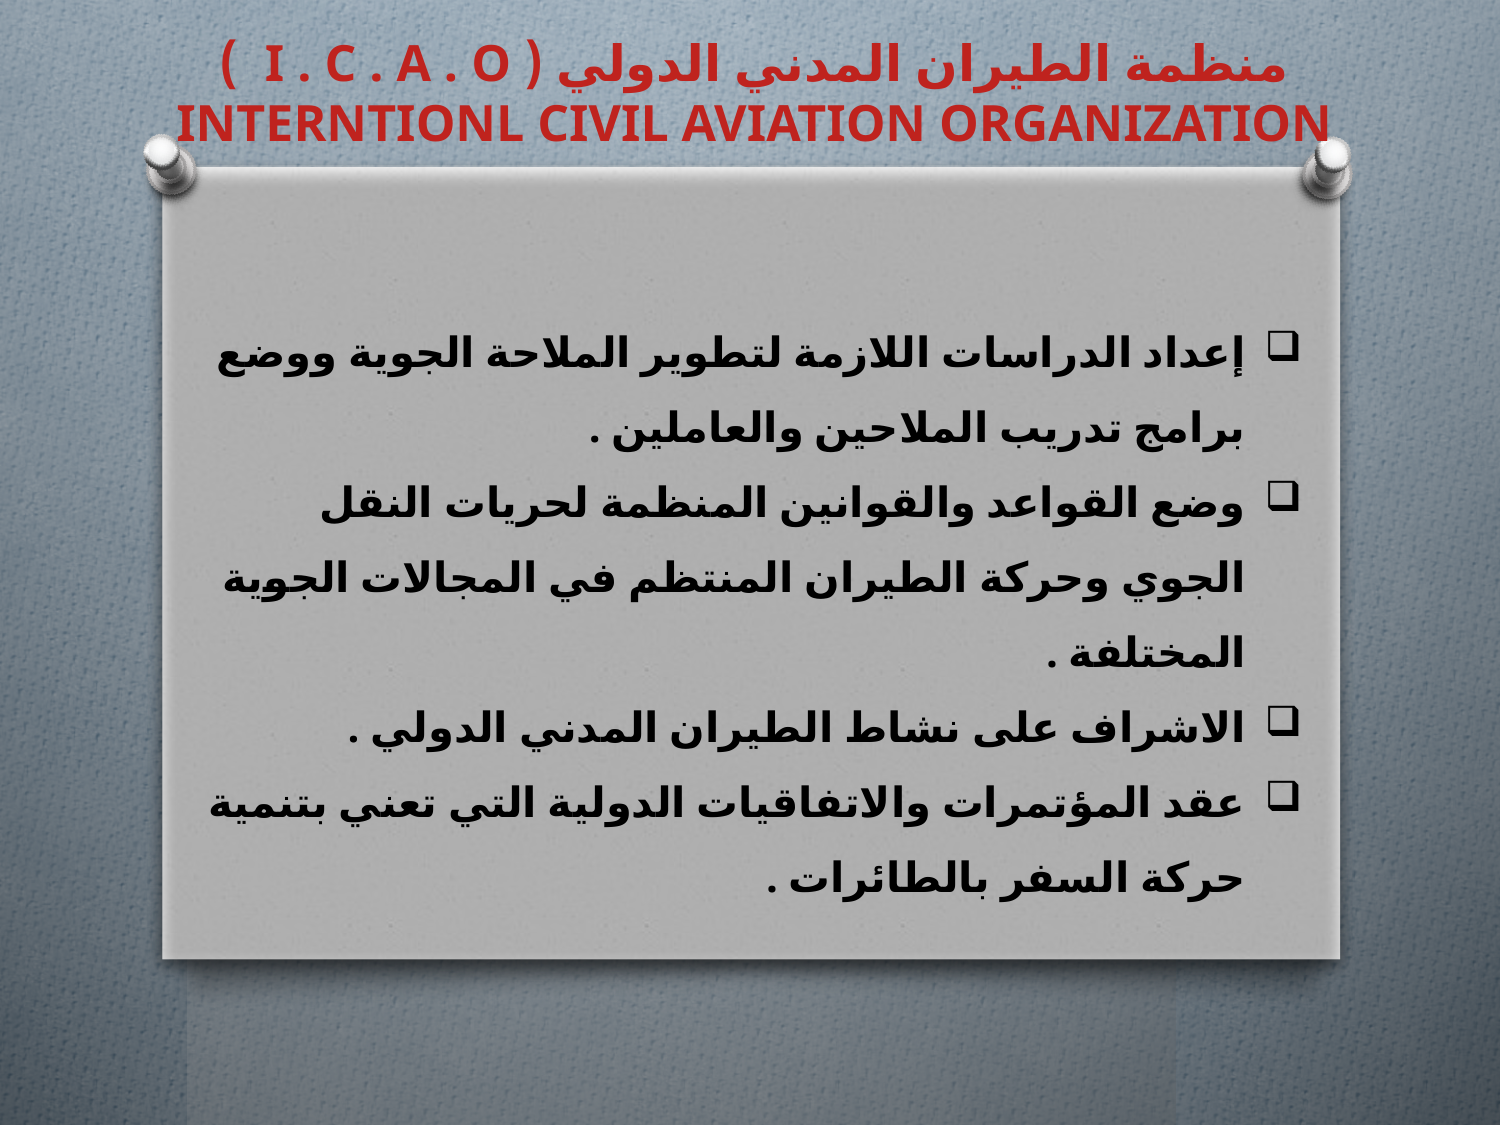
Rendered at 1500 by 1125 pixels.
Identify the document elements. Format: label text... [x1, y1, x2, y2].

picture [1280, 160, 1396, 230]
picture [112, 160, 226, 224]
text_box منظمة الطيران المدني الدولي ( I . C . A . O ) INTERNTIONL CIVIL AVIATION ORGANIZATION [53, 24, 1430, 160]
text_box إعداد الدراسات اللازمة لتطوير الملاحة الجوية ووضع برامج تدريب الملاحين والعاملين . وضع القواعد والقوانين المنظمة لحريات النقل الجوي وحركة الطيران المنتظم في المجالات الجوية المختلفة . الاشراف على نشاط الطيران المدني الدولي . عقد المؤتمرات والاتفاقيات الدولية التي تعني بتنمية حركة السفر بالطائرات . [182, 293, 1317, 909]
